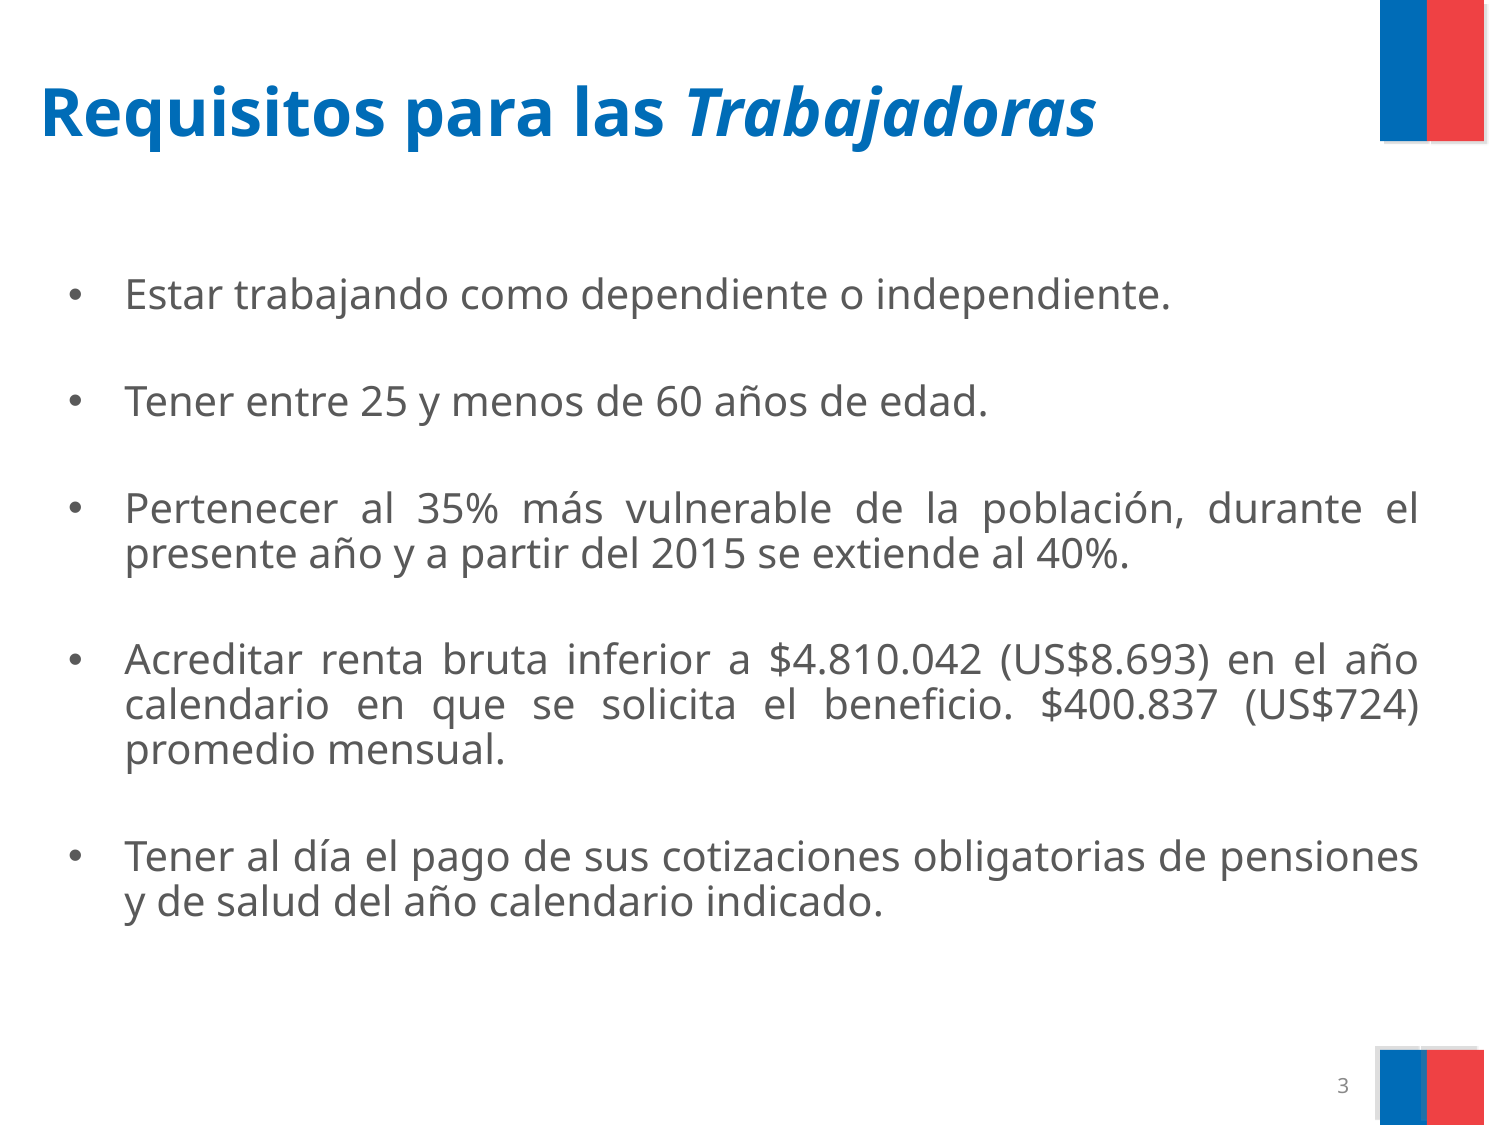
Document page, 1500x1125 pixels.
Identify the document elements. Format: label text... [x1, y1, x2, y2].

slide_number 3 [1014, 1070, 1365, 1103]
text_box Estar trabajando como dependiente o independiente. Tener entre 25 y menos de 60 años de edad. Pertenecer al 35% más vulnerable de la población, durante el presente año y a partir del 2015 se extiende al 40%. Acreditar renta bruta inferior a $4.810.042 (US$8.693) en el año calendario en que se solicita el beneficio. $400.837 (US$724) promedio mensual. Tener al día el pago de sus cotizaciones obligatorias de pensiones y de salud del año calendario indicado. [53, 208, 1436, 994]
title Requisitos para las Trabajadoras [24, 61, 1365, 162]
